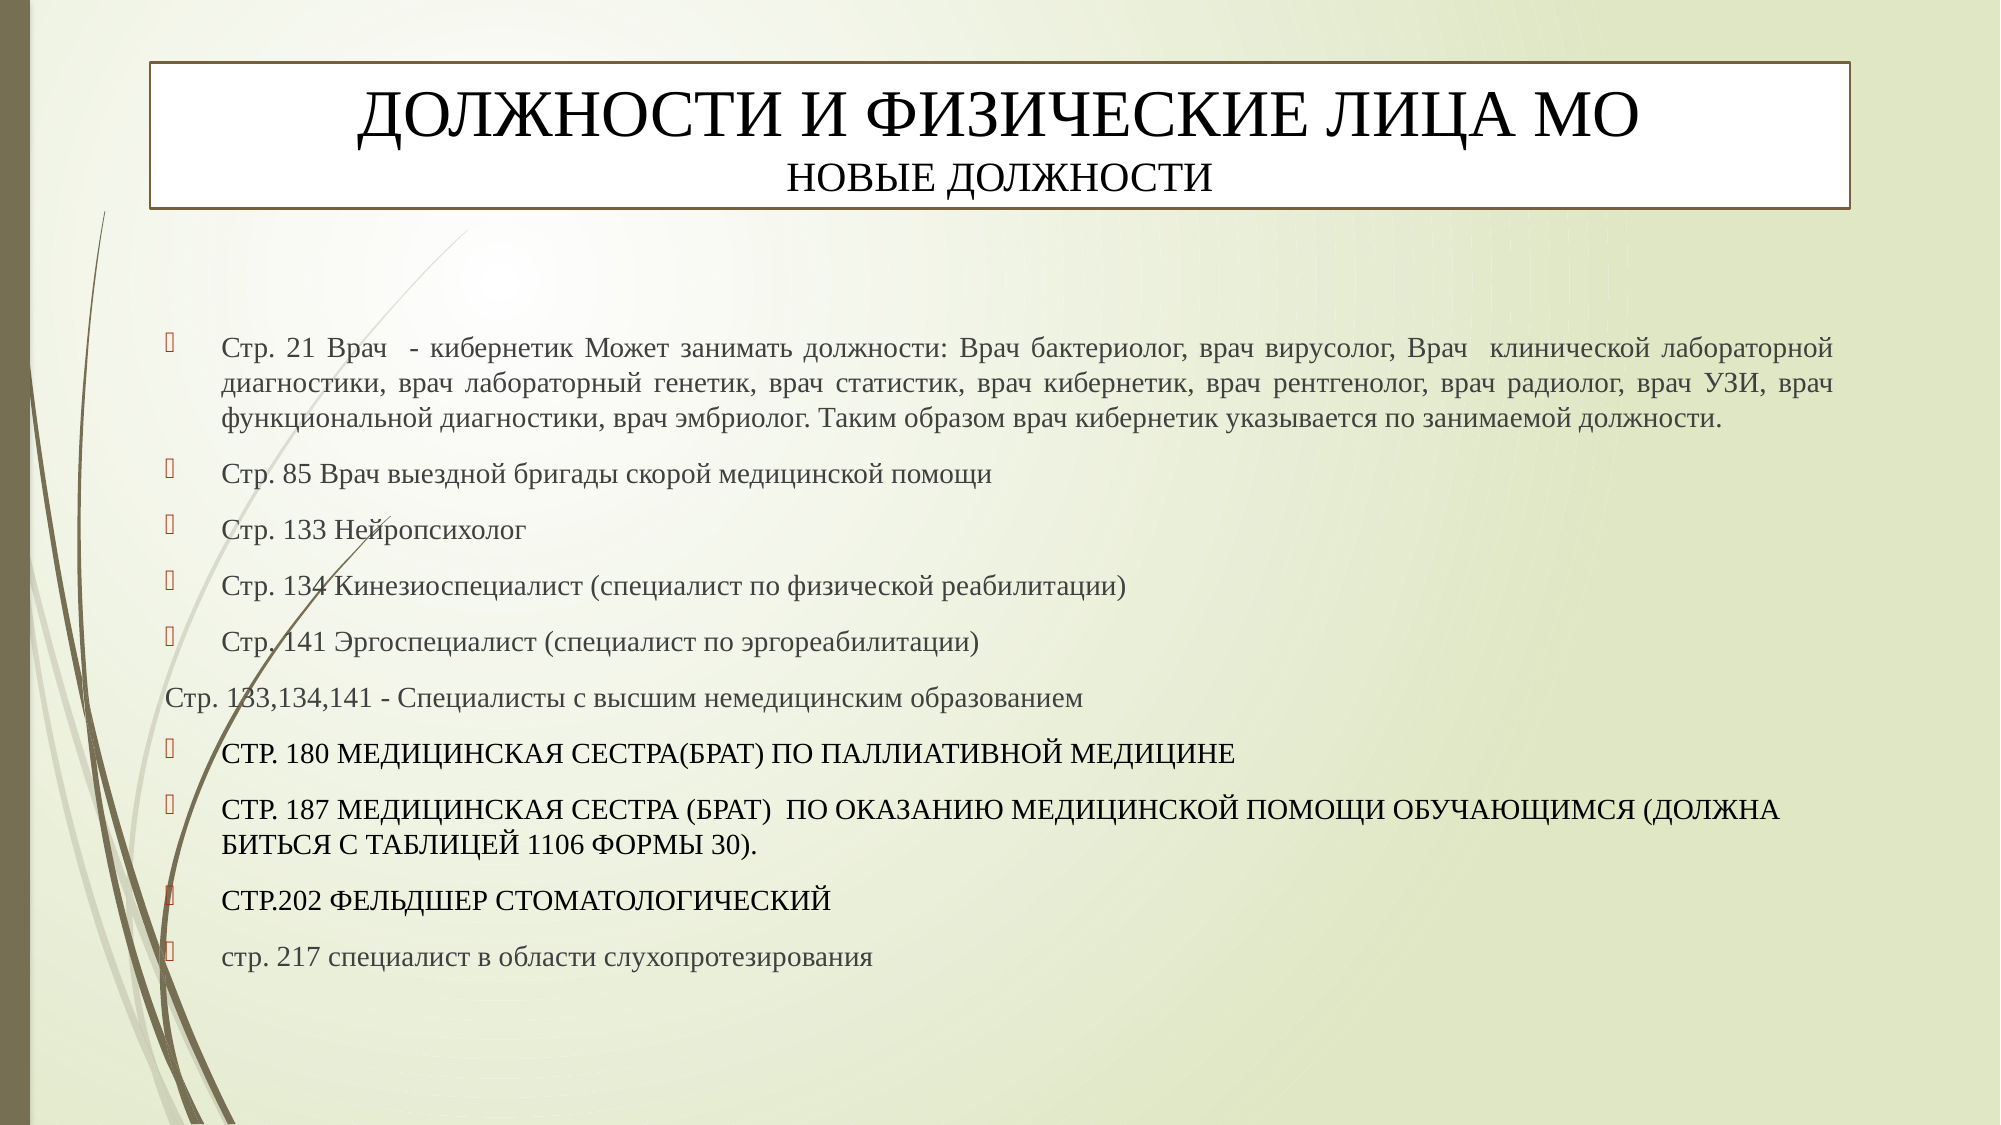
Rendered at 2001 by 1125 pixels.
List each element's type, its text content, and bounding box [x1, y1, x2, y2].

title Должности и физические лица МО Новые должности [149, 61, 1851, 210]
list Стр. 21 Врач - кибернетик Может занимать должности: Врач бактериолог, врач вирусолог, Врач клинической лабораторной диагностики, врач лабораторный генетик, врач статистик, врач кибернетик, врач рентгенолог, врач радиолог, врач УЗИ, врач функциональной диагностики, врач эмбриолог. Таким образом врач кибернетик указывается по занимаемой должности. Стр. 85 Врач выездной бригады скорой медицинской помощи Стр. 133 Нейропсихолог Стр. 134 Кинезиоспециалист (специалист по физической реабилитации) Стр. 141 Эргоспециалист (специалист по эргореабилитации) Стр. 133,134,141 - Специалисты с высшим немедицинским образованием Стр. 180 Медицинская сестра(брат) по паллиативной медицине стр. 187 Медицинская сестра (брат) по оказанию медицинской помощи обучающимся (должна биться с таблицей 1106 формы 30). СТР.202 Фельдшер стоматологический стр. 217 специалист в области слухопротезирования [149, 320, 1850, 1030]
